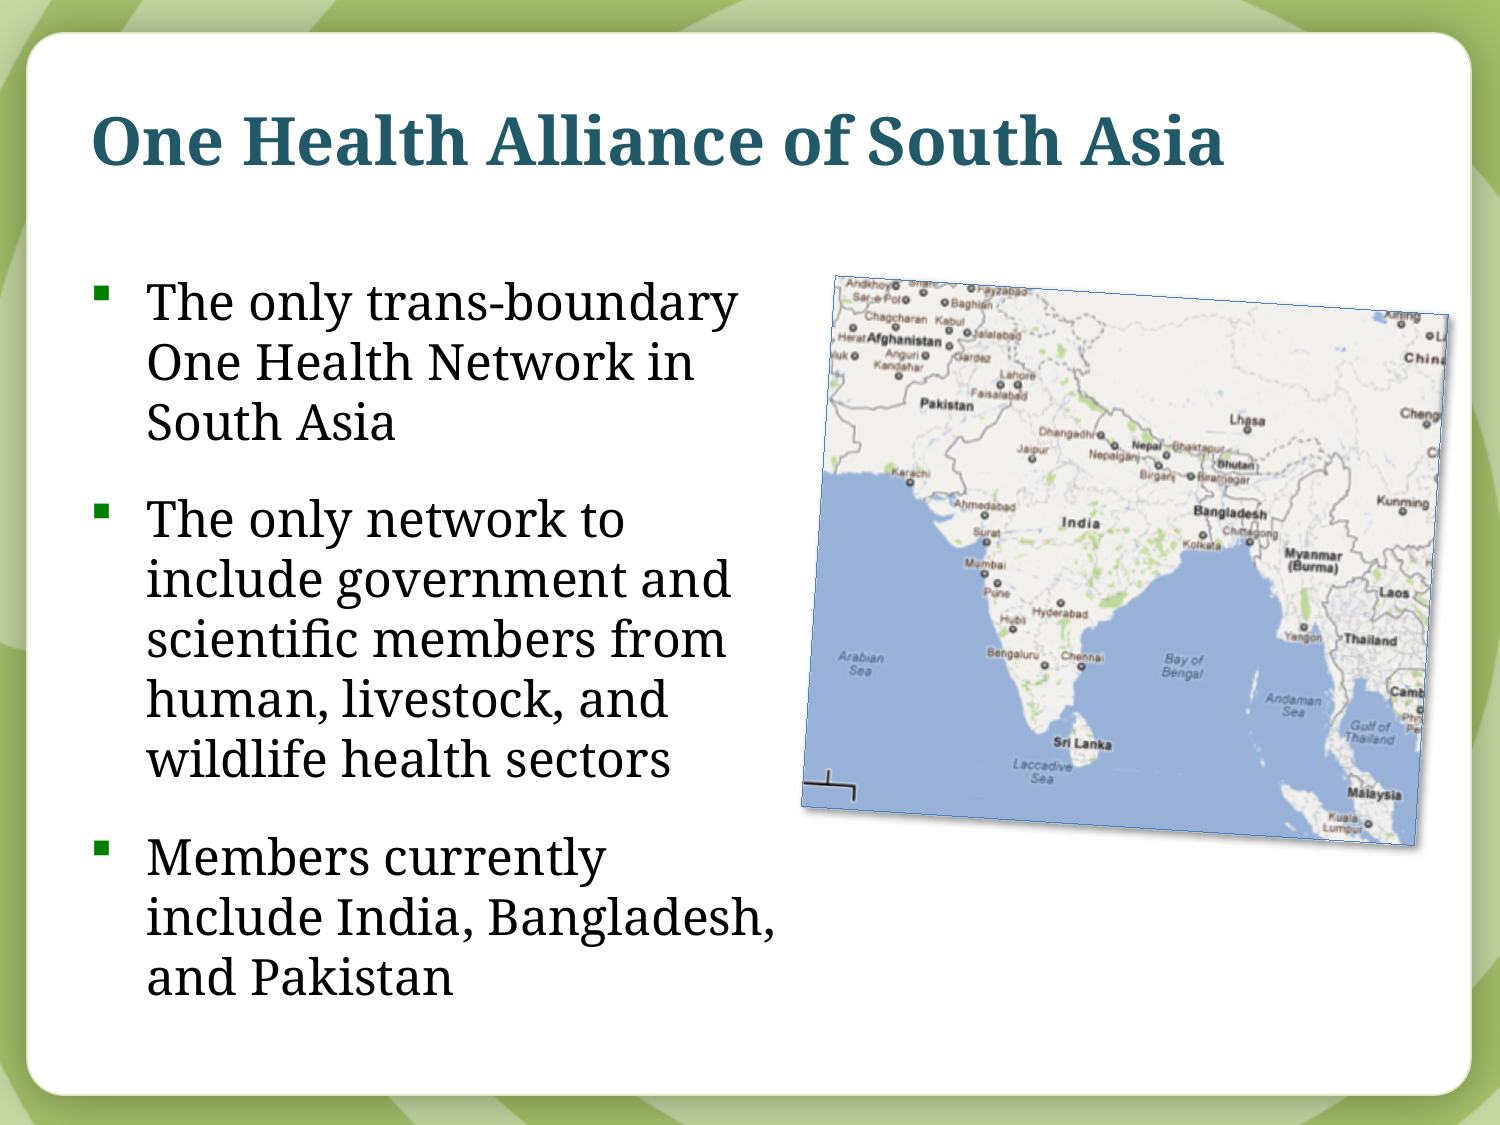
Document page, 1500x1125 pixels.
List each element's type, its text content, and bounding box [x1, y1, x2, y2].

list The only trans-boundary One Health Network in South Asia The only network to include government and scientific members from human, livestock, and wildlife health sectors Members currently include India, Bangladesh, and Pakistan [75, 262, 802, 1005]
picture [803, 277, 1448, 845]
title One Health Alliance of South Asia [75, 45, 1425, 233]
